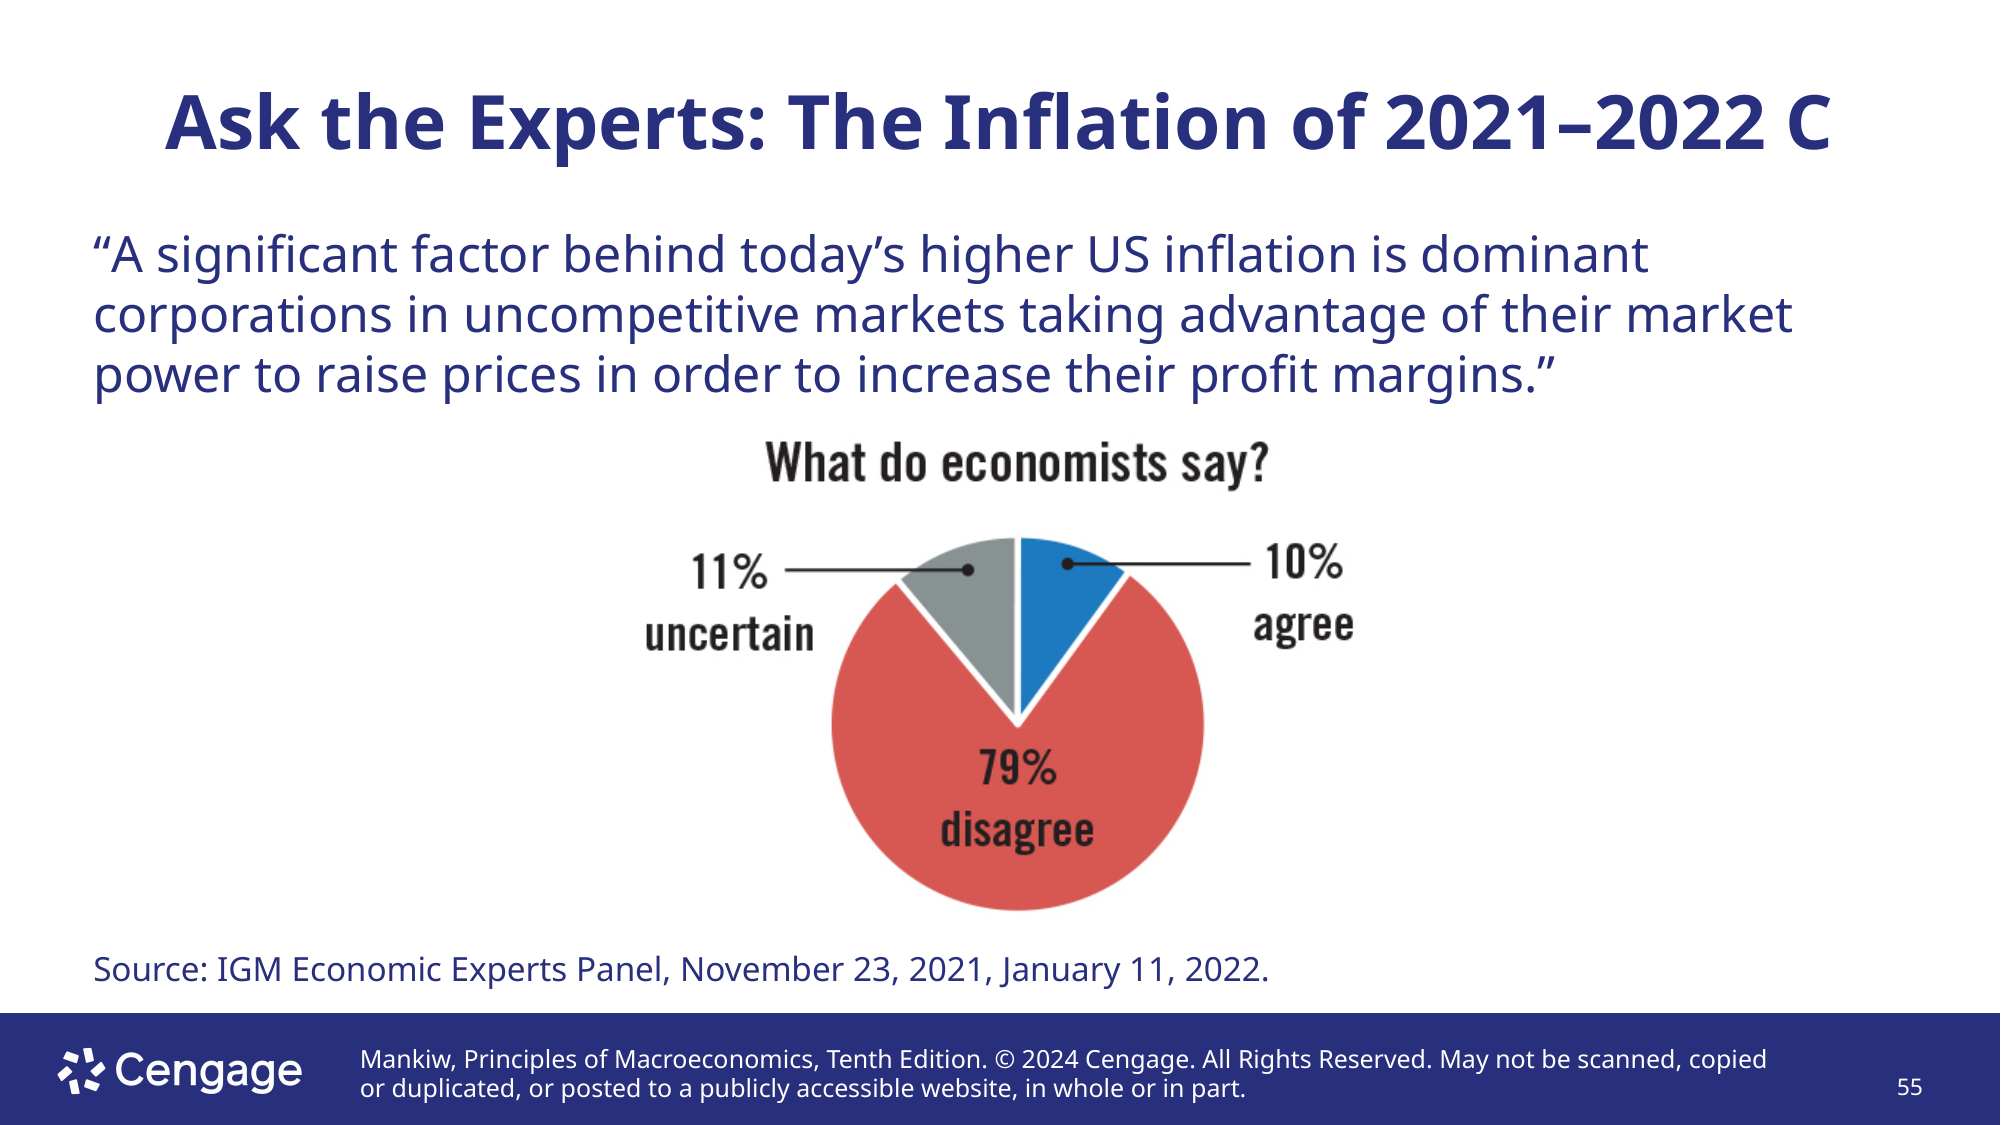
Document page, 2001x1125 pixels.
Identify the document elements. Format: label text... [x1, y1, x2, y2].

list “A significant factor behind today’s higher US inflation is dominant corporations in uncompetitive markets taking advantage of their market power to raise prices in order to increase their profit margins.” [78, 215, 1923, 416]
picture [30, 1020, 329, 1122]
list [644, 436, 1356, 917]
list Source: IGM Economic Experts Panel, November 23, 2021, January 11, 2022. [78, 940, 1923, 993]
title Ask the Experts: The Inflation of 2021–2022 C [78, 77, 1923, 215]
